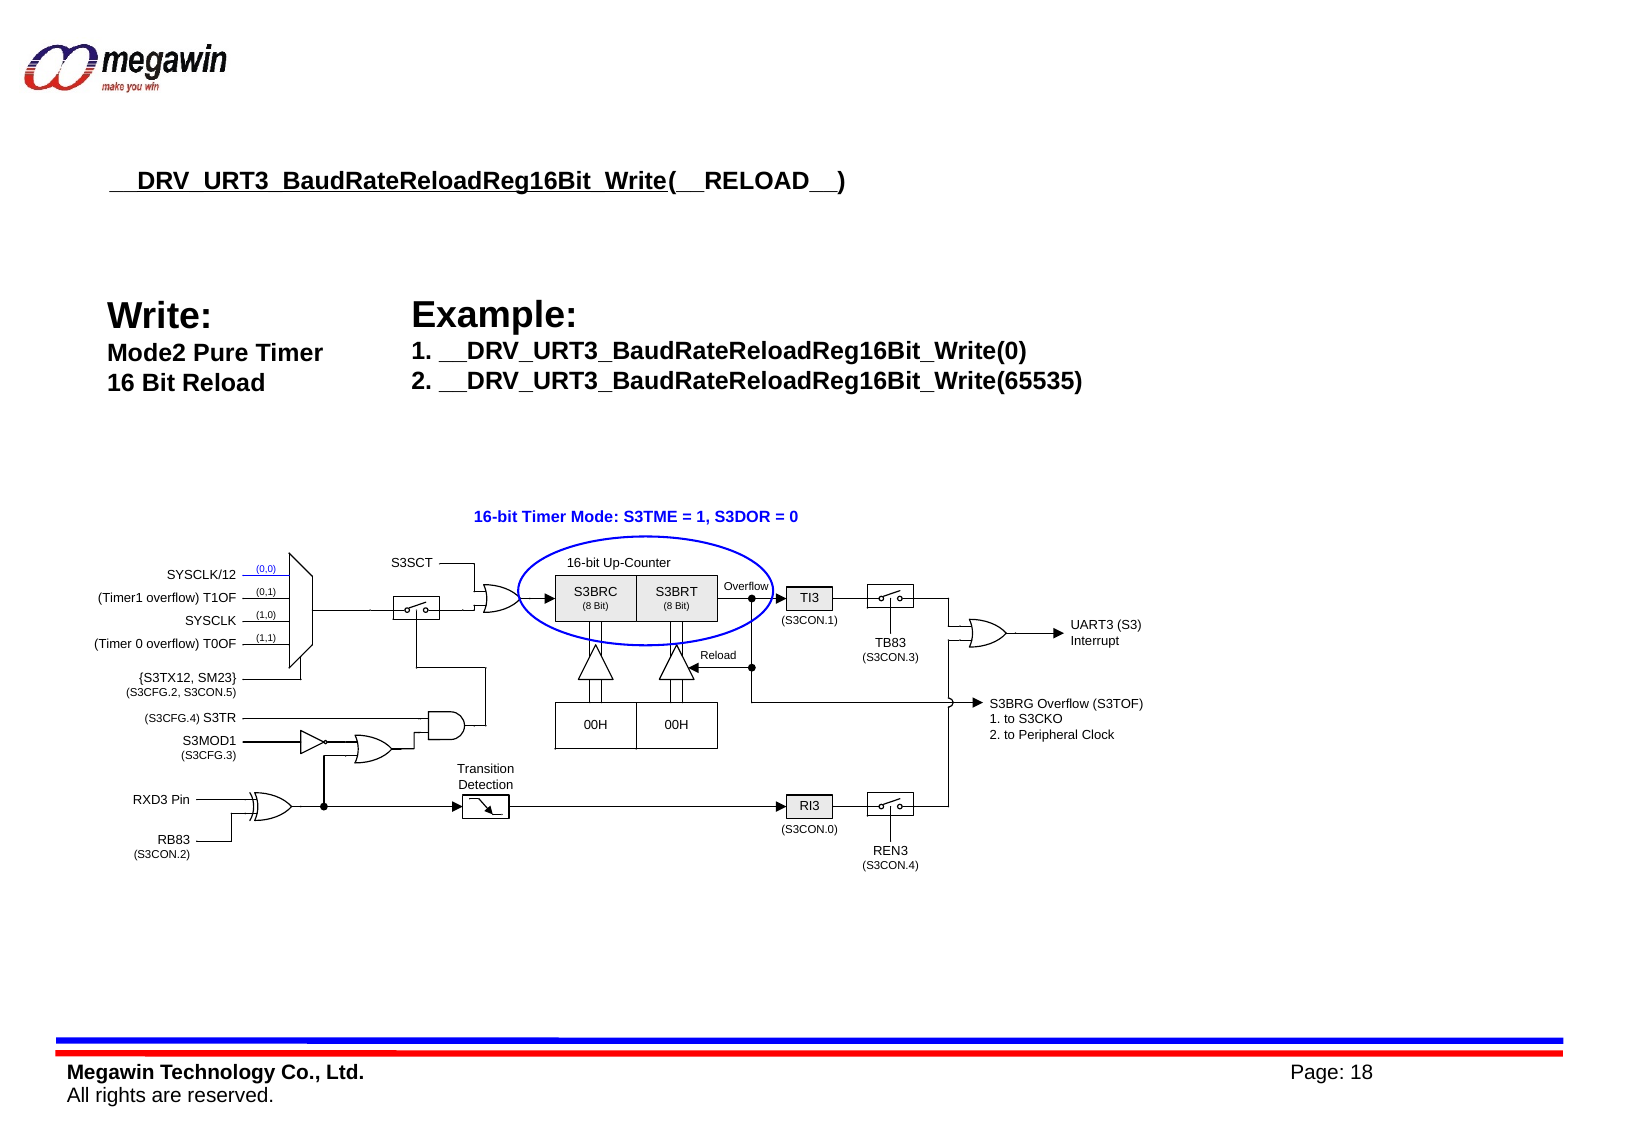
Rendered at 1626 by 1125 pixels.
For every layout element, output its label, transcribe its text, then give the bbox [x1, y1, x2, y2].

text_box Example: 1. __DRV_URT3_BaudRateReloadReg16Bit_Write(0) 2. __DRV_URT3_BaudRateReloadReg16Bit_Write(65535) [396, 282, 1357, 403]
text_box Write: Mode2 Pure Timer 16 Bit Reload [92, 283, 714, 404]
picture [92, 503, 1148, 876]
picture [19, 37, 231, 97]
text_box __DRV_URT3_BaudRateReloadReg16Bit_Write(__RELOAD__) [94, 157, 861, 202]
